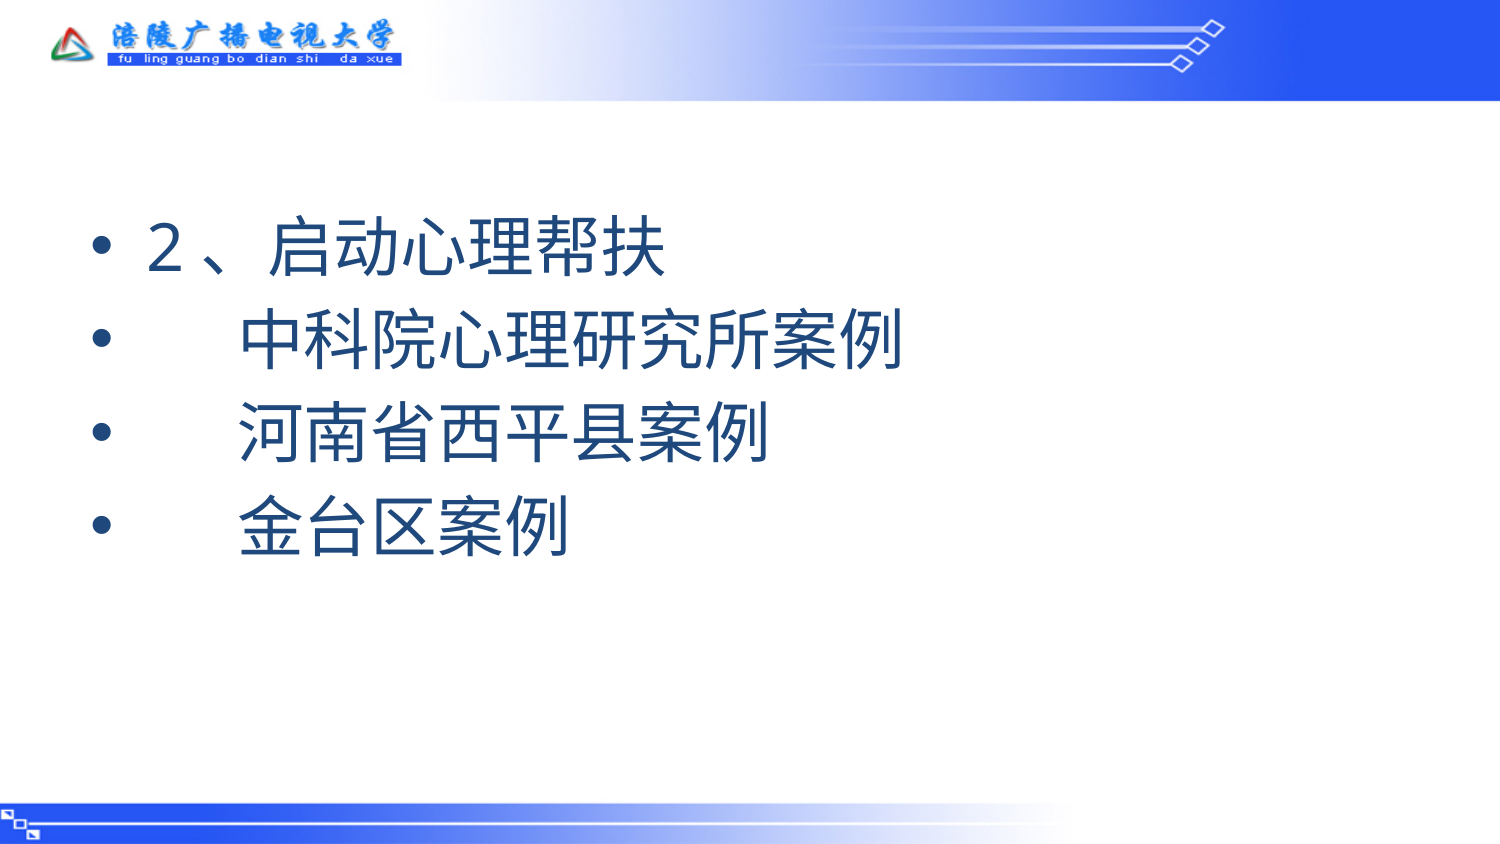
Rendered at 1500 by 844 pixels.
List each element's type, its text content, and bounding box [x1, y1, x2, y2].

picture [0, 0, 1500, 844]
list 2、启动心理帮扶 中科院心理研究所案例 河南省西平县案例 金台区案例 [75, 196, 1425, 754]
